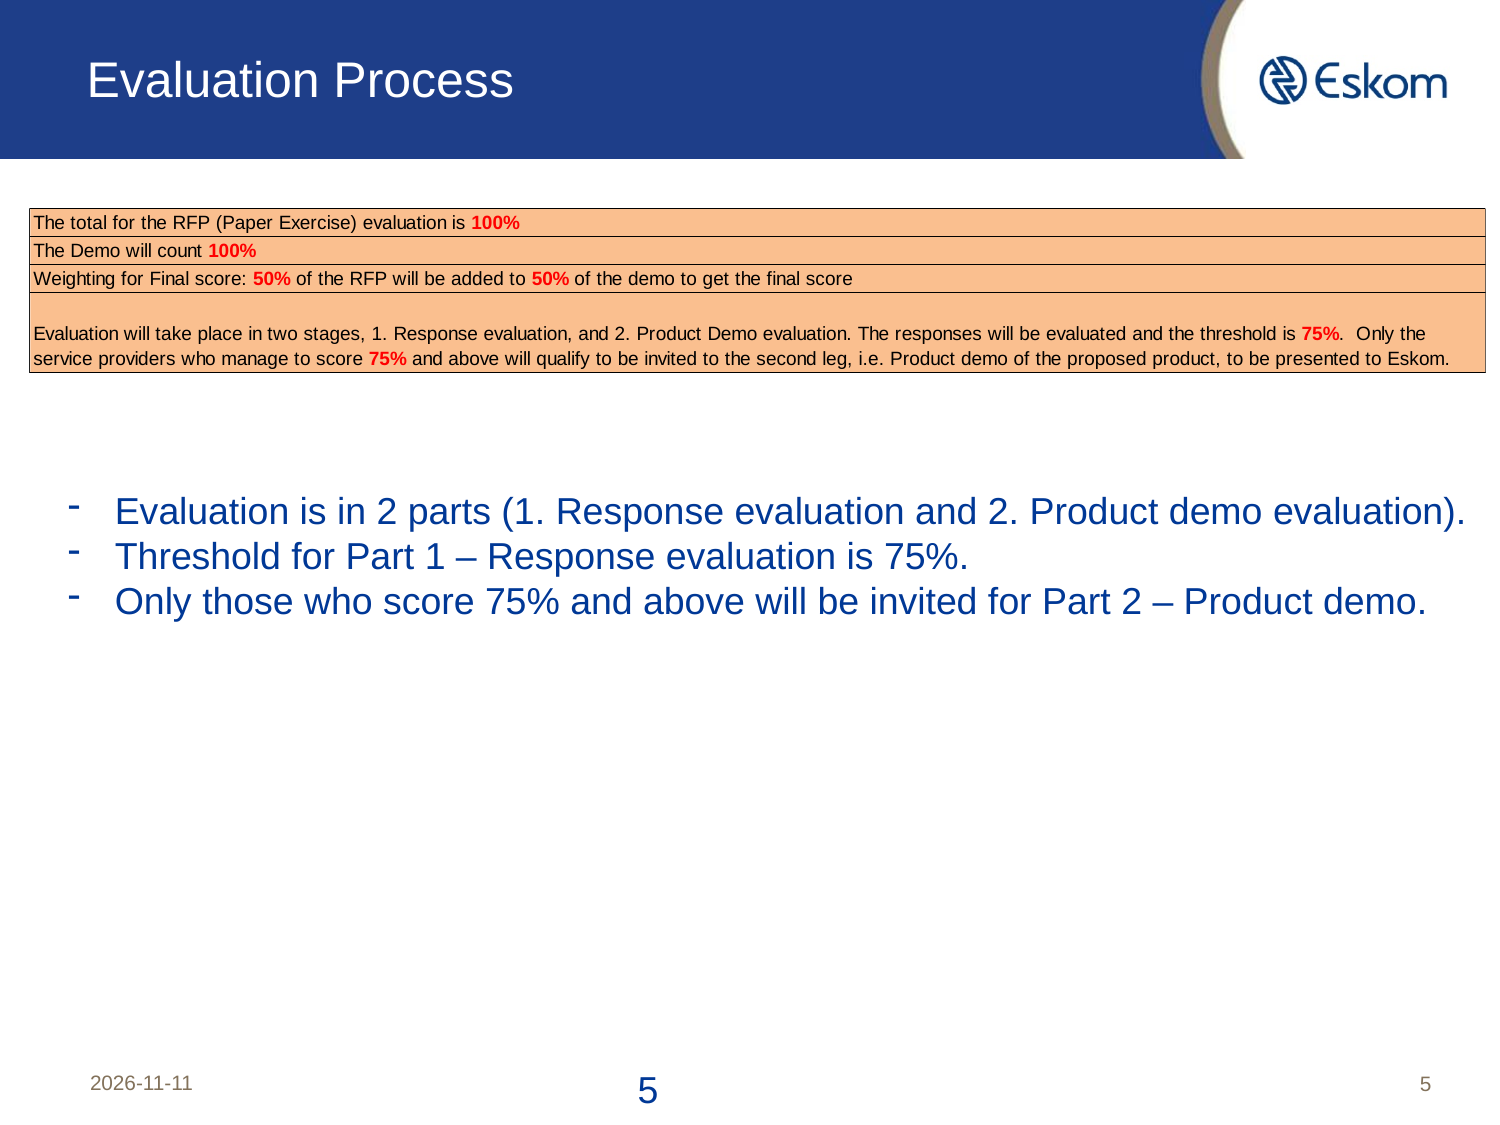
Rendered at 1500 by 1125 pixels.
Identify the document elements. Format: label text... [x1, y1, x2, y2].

picture [0, 0, 1246, 159]
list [29, 207, 1487, 374]
slide_number 5 [622, 1058, 786, 1103]
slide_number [74, 1058, 361, 1103]
title Evaluation Process [71, 27, 1142, 137]
picture [1257, 55, 1450, 105]
text_box Evaluation is in 2 parts (1. Response evaluation and 2. Product demo evaluation). Threshold for Part 1 – Response evaluation is 75%. Only those who score 75% and above will be invited for Part 2 – Product demo. [53, 479, 1499, 632]
